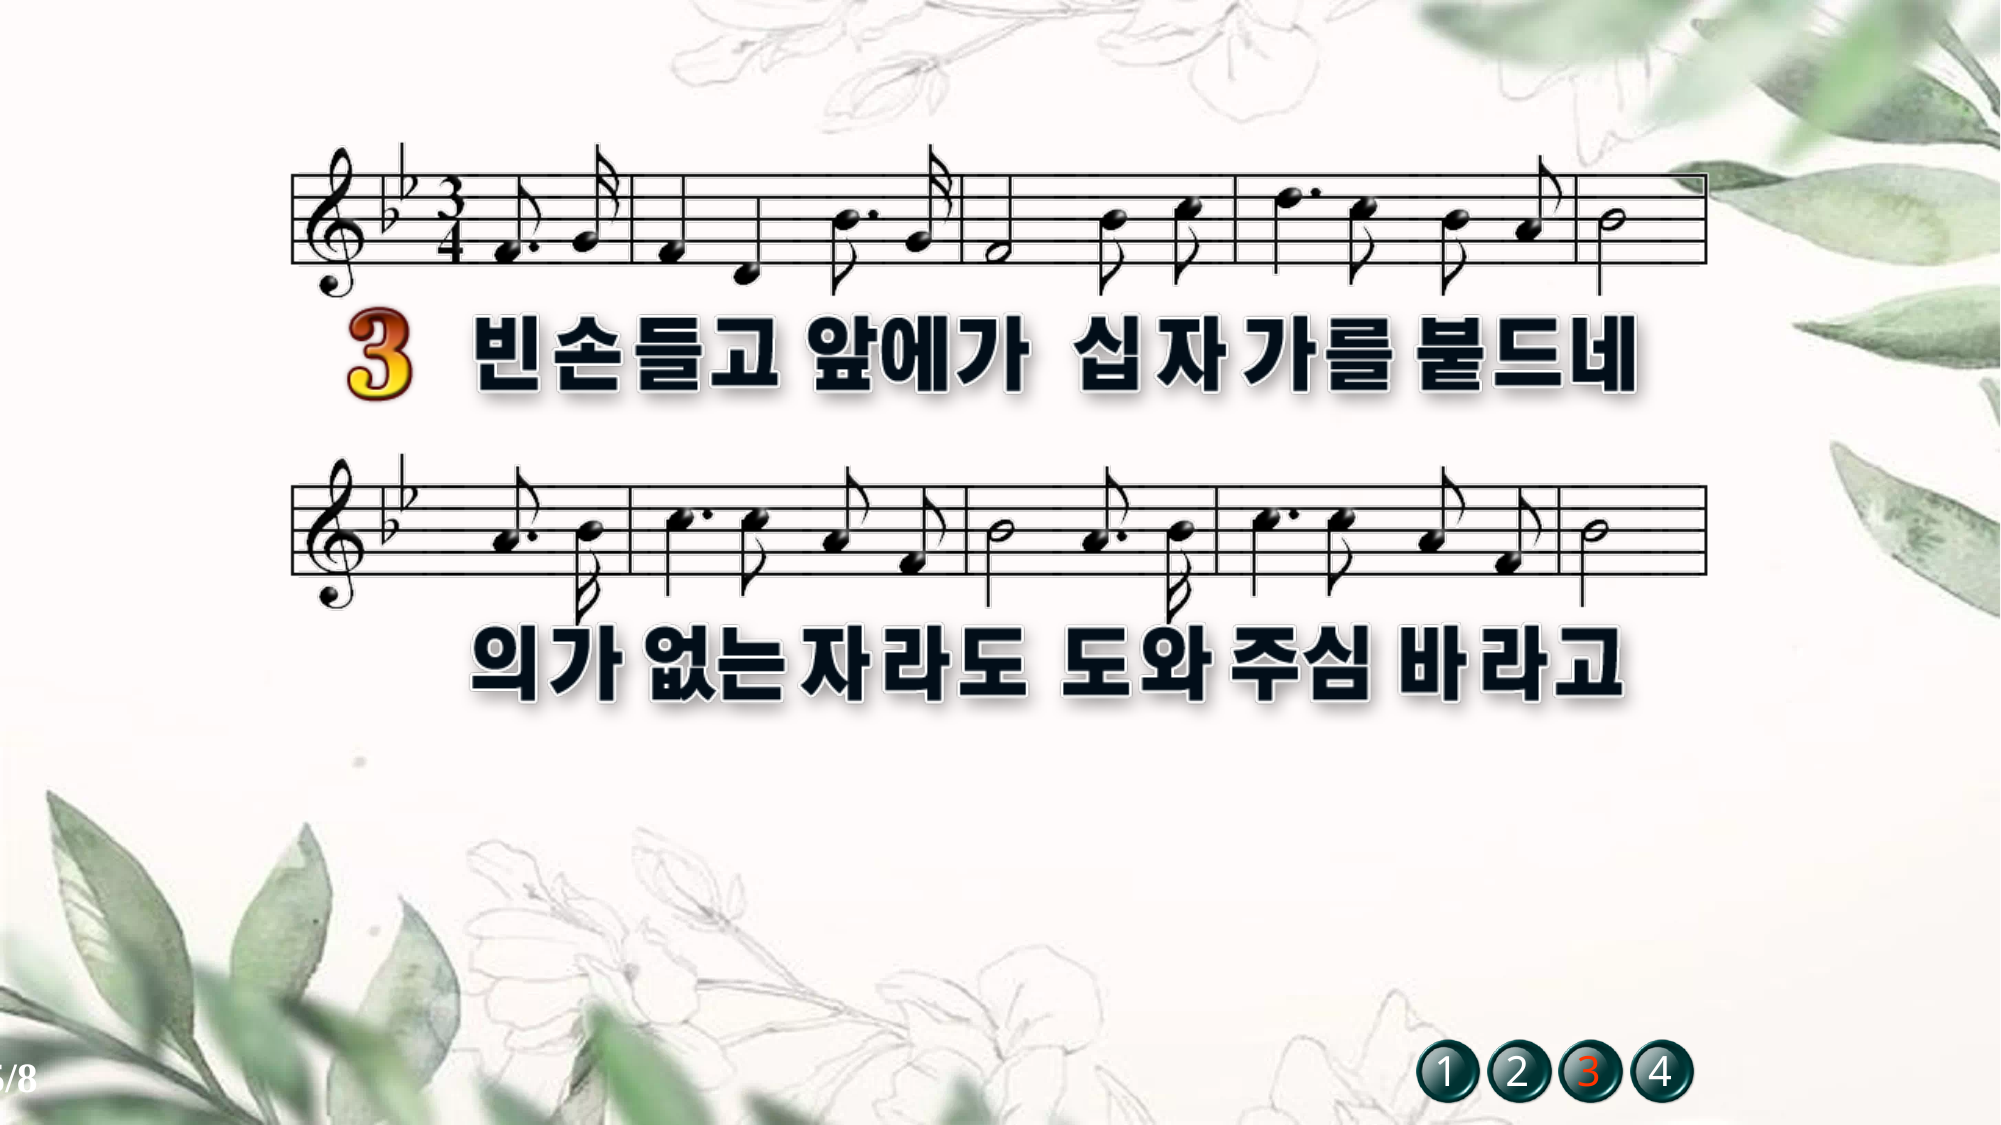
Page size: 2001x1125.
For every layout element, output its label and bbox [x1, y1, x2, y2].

text_box [1484, 1035, 1555, 1106]
text_box [1413, 1035, 1484, 1106]
picture [0, 0, 2001, 1125]
text_box [1627, 1035, 1697, 1106]
text_box [1555, 1035, 1626, 1106]
